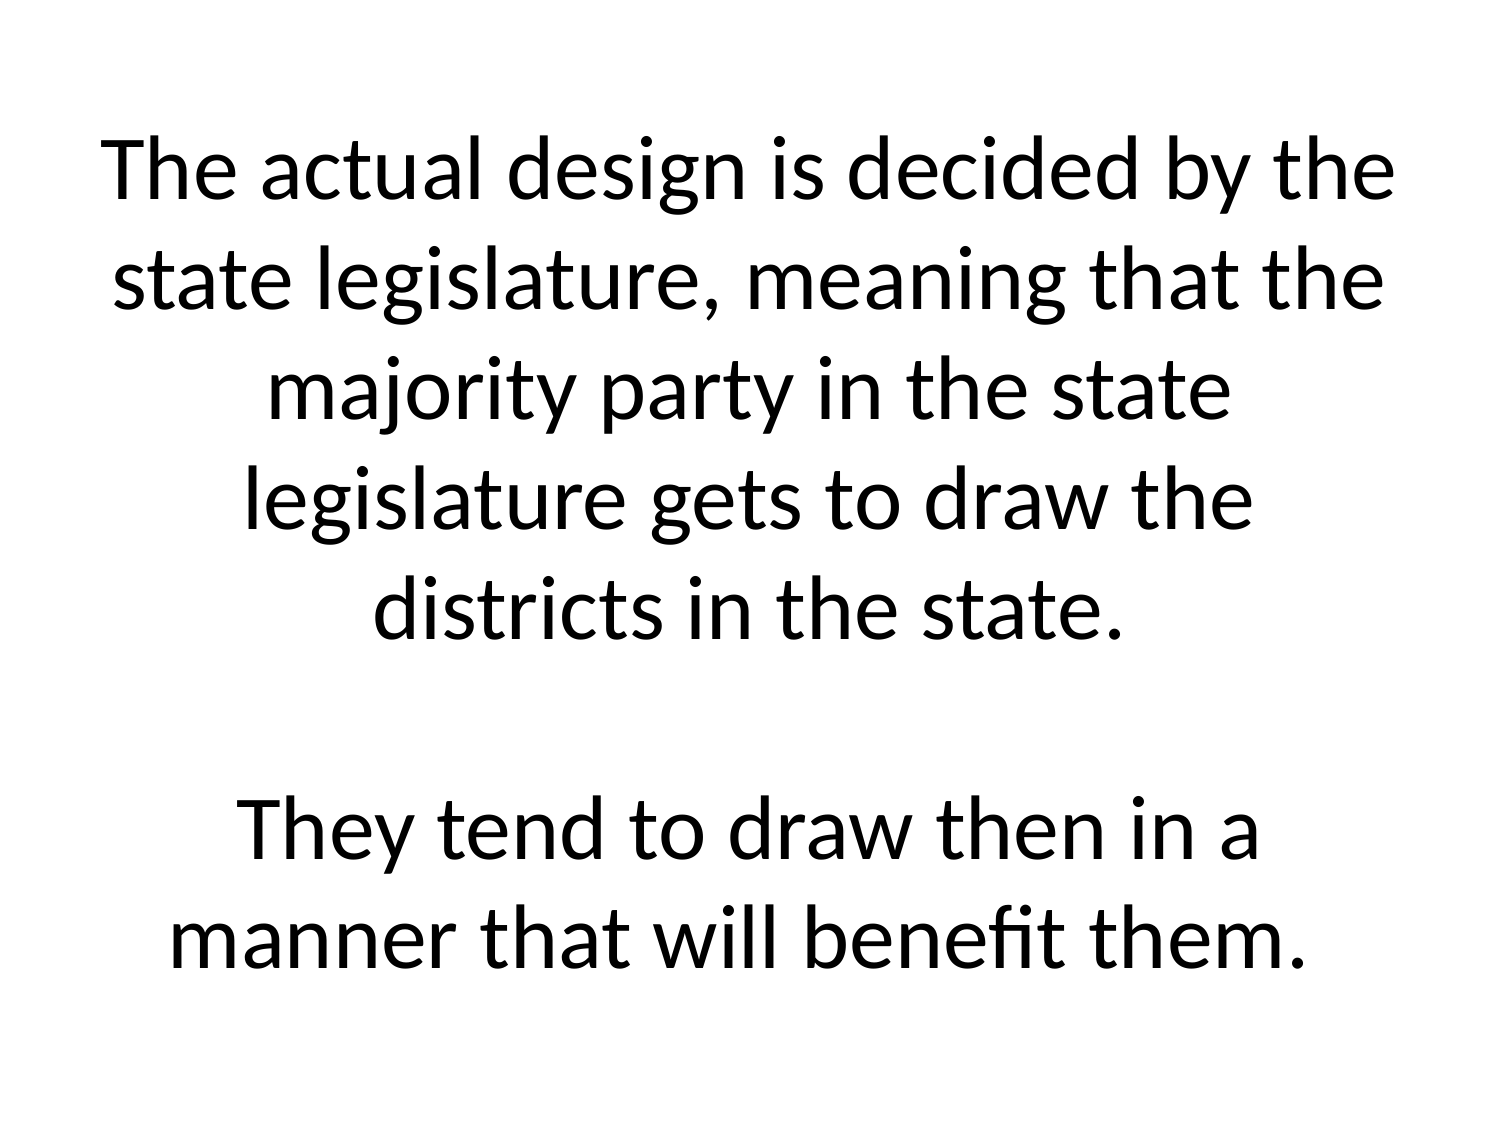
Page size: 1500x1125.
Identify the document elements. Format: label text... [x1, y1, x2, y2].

title The actual design is decided by the state legislature, meaning that the majority party in the state legislature gets to draw the districts in the state. They tend to draw then in a manner that will benefit them. [74, 44, 1426, 1051]
